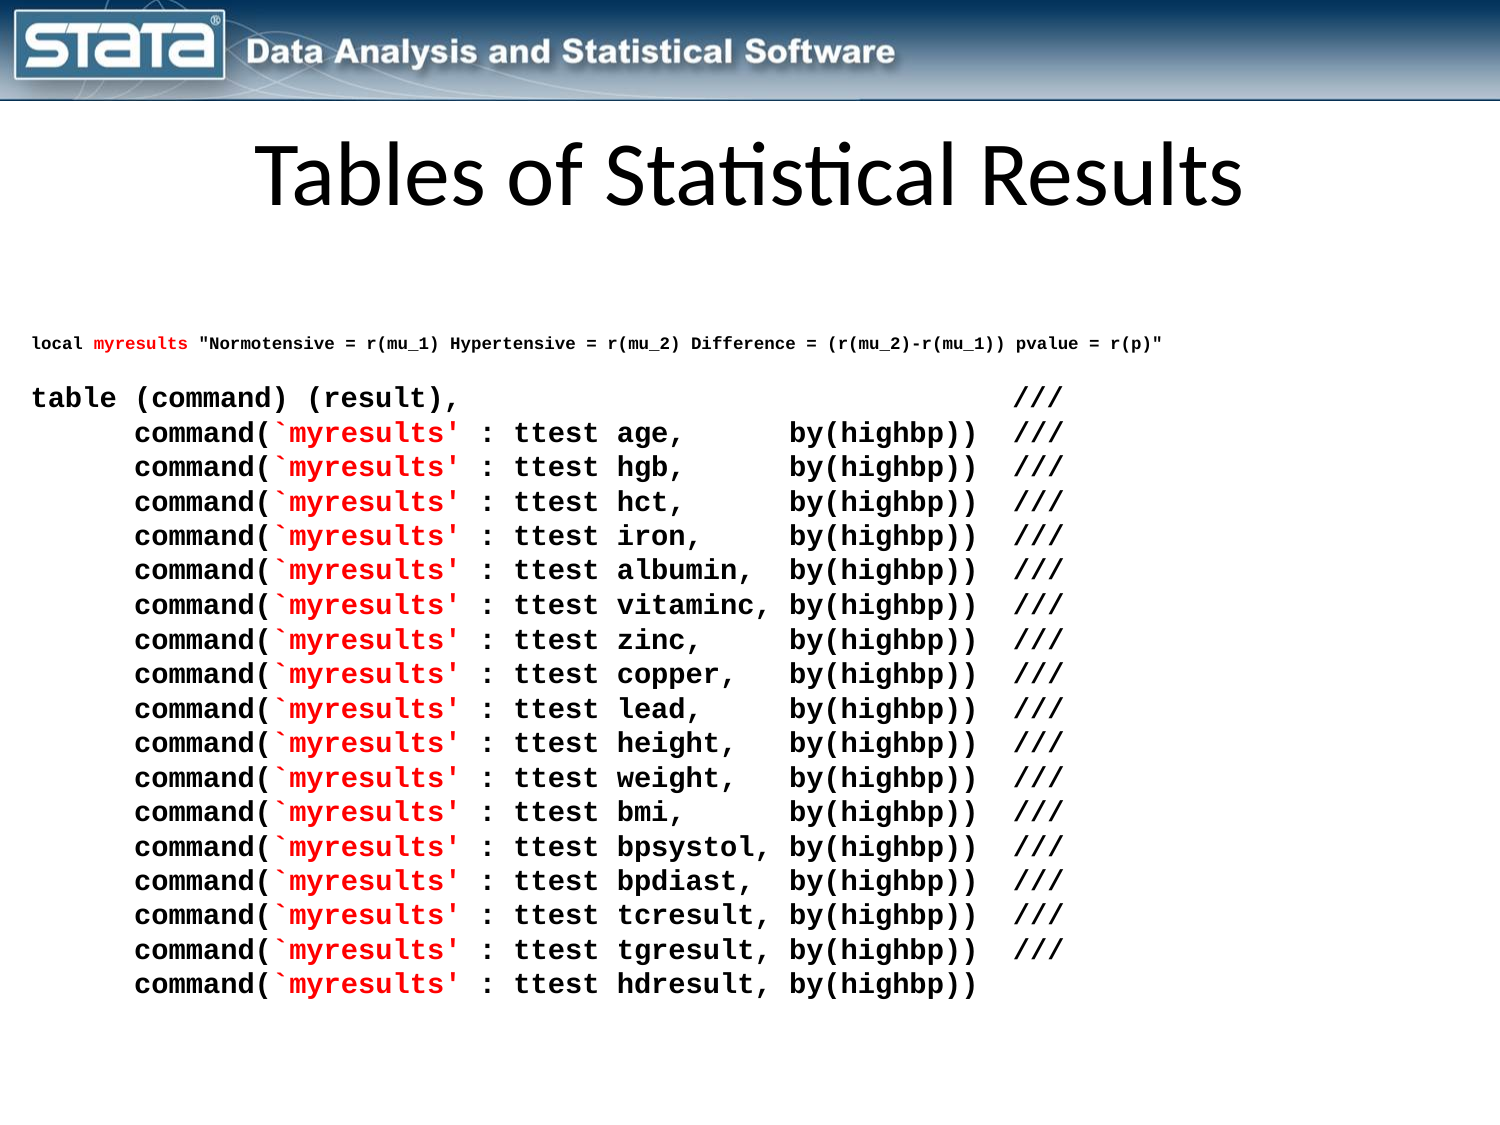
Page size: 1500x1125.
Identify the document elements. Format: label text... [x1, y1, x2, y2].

list local myresults "Normotensive = r(mu_1) Hypertensive = r(mu_2) Difference = (r(mu_2)-r(mu_1)) pvalue = r(p)" table (command) (result), /// command(`myresults' : ttest age, by(highbp)) /// command(`myresults' : ttest hgb, by(highbp)) /// command(`myresults' : ttest hct, by(highbp)) /// command(`myresults' : ttest iron, by(highbp)) /// command(`myresults' : ttest albumin, by(highbp)) /// command(`myresults' : ttest vitaminc, by(highbp)) /// command(`myresults' : ttest zinc, by(highbp)) /// command(`myresults' : ttest copper, by(highbp)) /// command(`myresults' : ttest lead, by(highbp)) /// command(`myresults' : ttest height, by(highbp)) /// command(`myresults' : ttest weight, by(highbp)) /// command(`myresults' : ttest bmi, by(highbp)) /// command(`myresults' : ttest bpsystol, by(highbp)) /// command(`myresults' : ttest bpdiast, by(highbp)) /// command(`myresults' : ttest tcresult, by(highbp)) /// command(`myresults' : ttest tgresult, by(highbp)) /// command(`myresults' : ttest hdresult, by(highbp)) [15, 323, 1485, 1024]
picture [0, 0, 1500, 100]
title Tables of Statistical Results [0, 100, 1500, 238]
